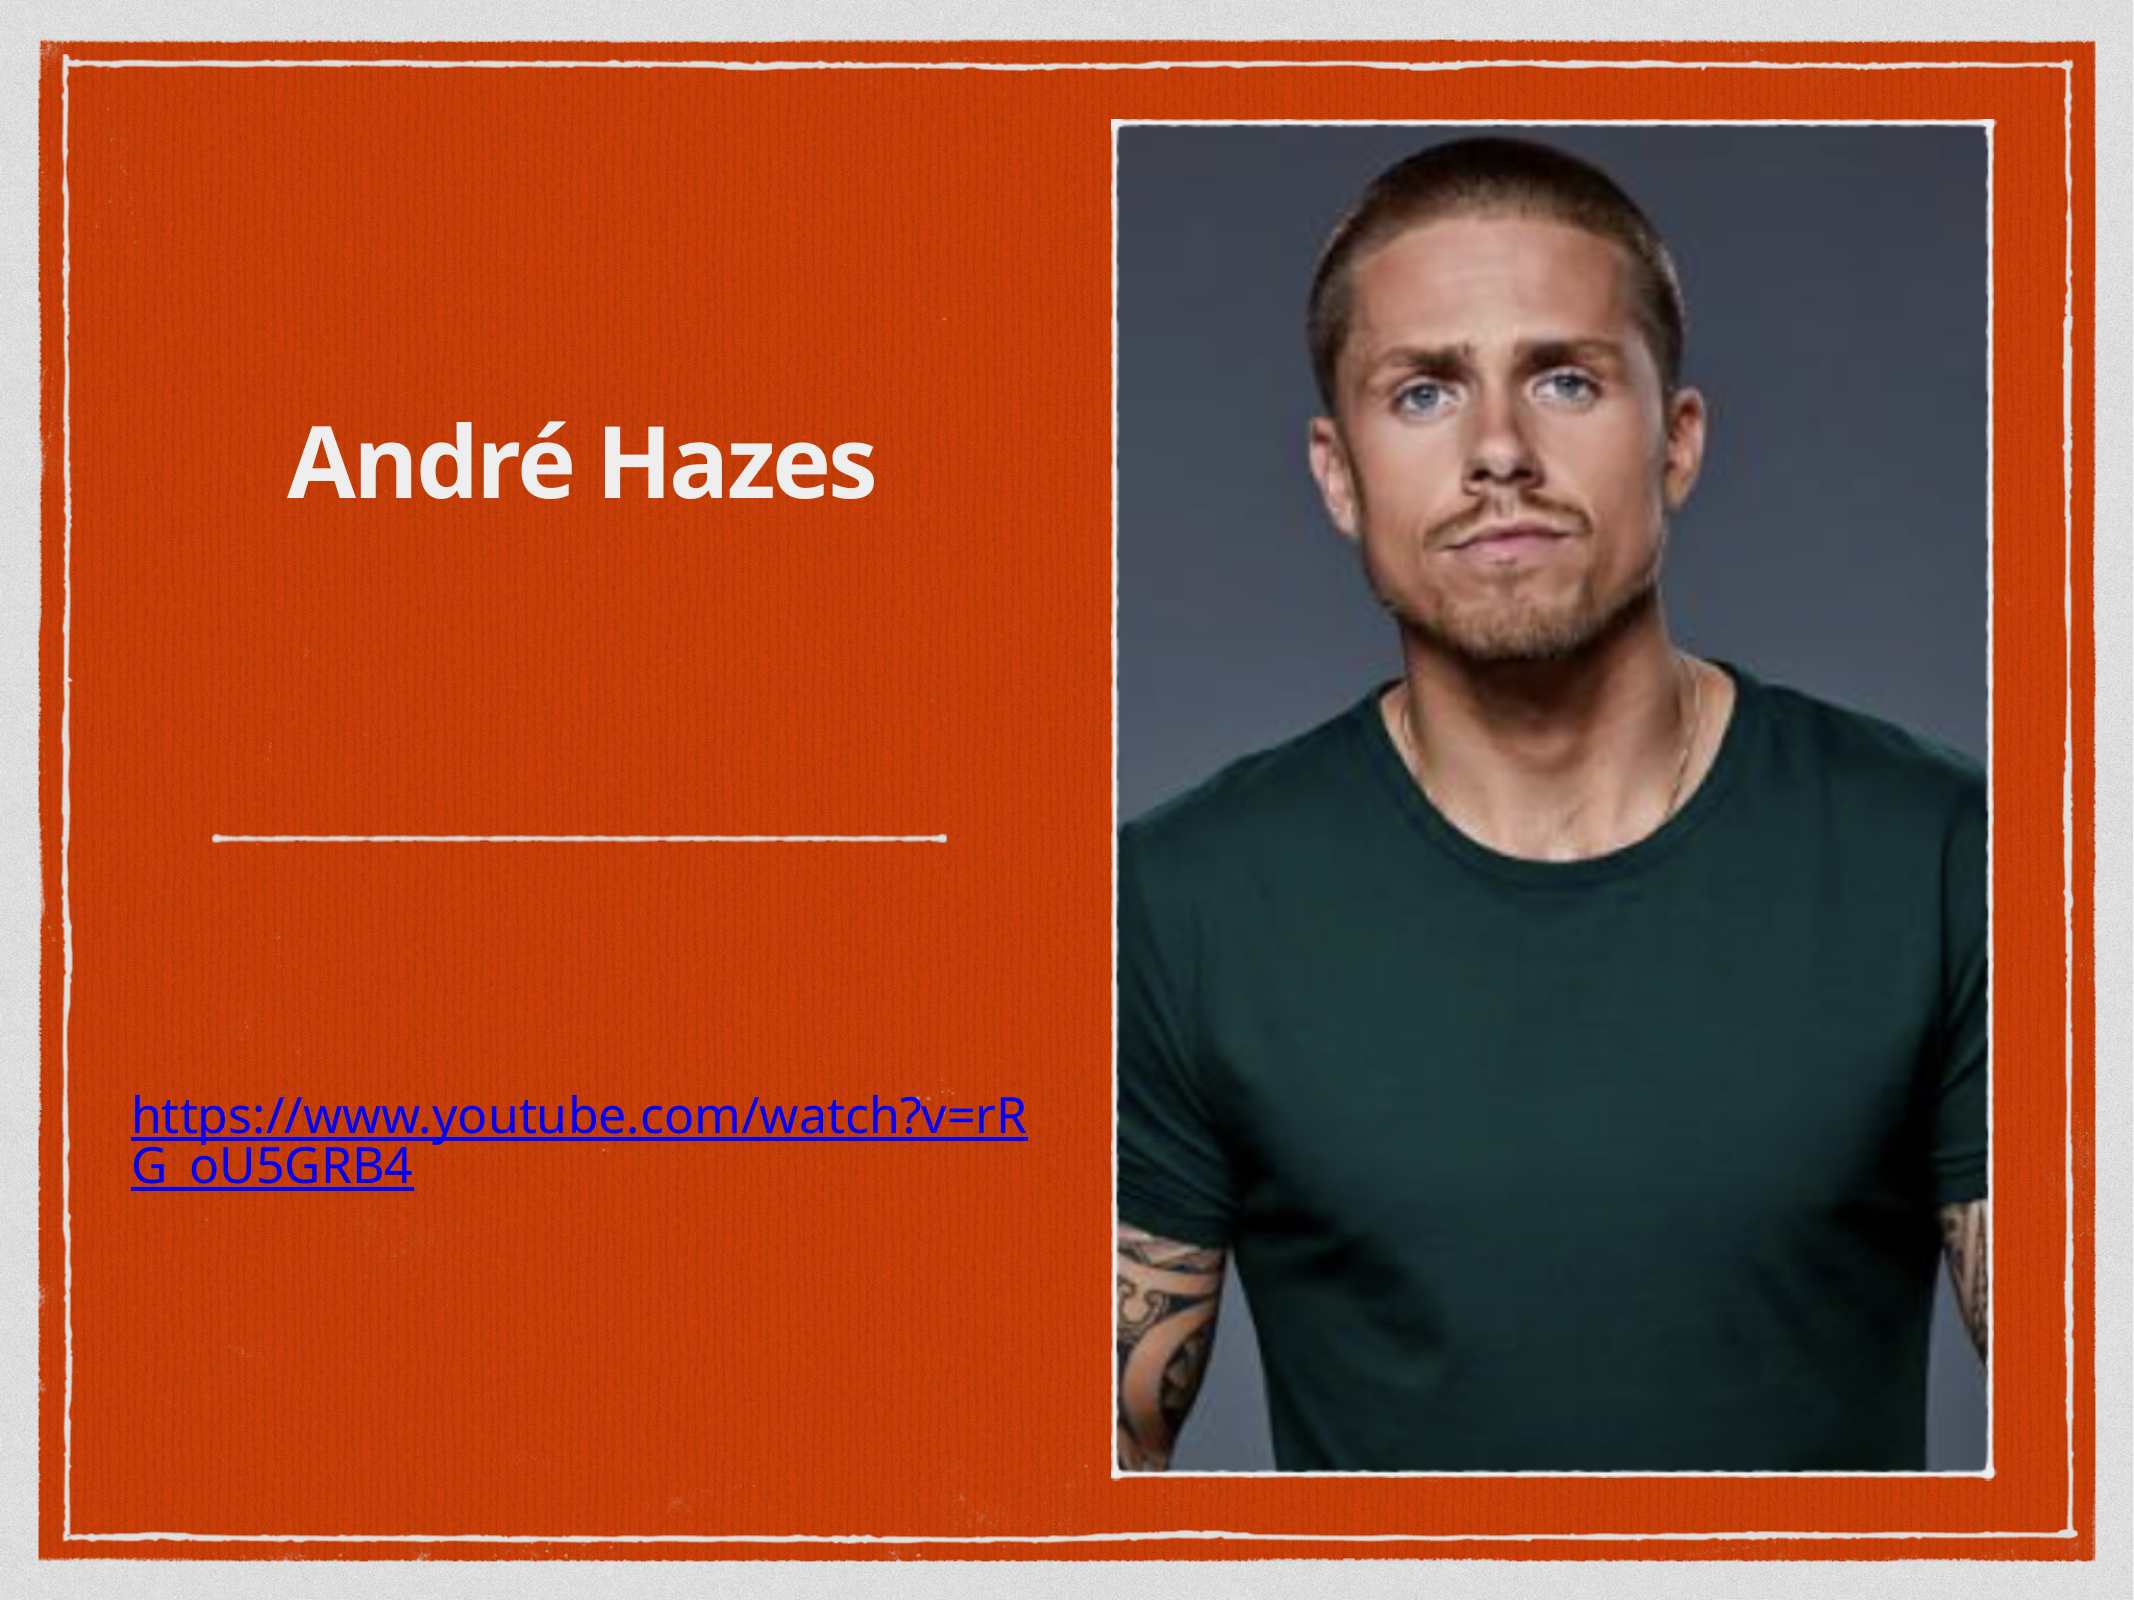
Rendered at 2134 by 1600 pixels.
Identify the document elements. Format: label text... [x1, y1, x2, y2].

title André Hazes [124, 93, 1043, 768]
picture [0, 0, 2134, 1600]
list https://www.youtube.com/watch?v=rRG_oU5GRB4 [122, 1074, 1040, 1600]
